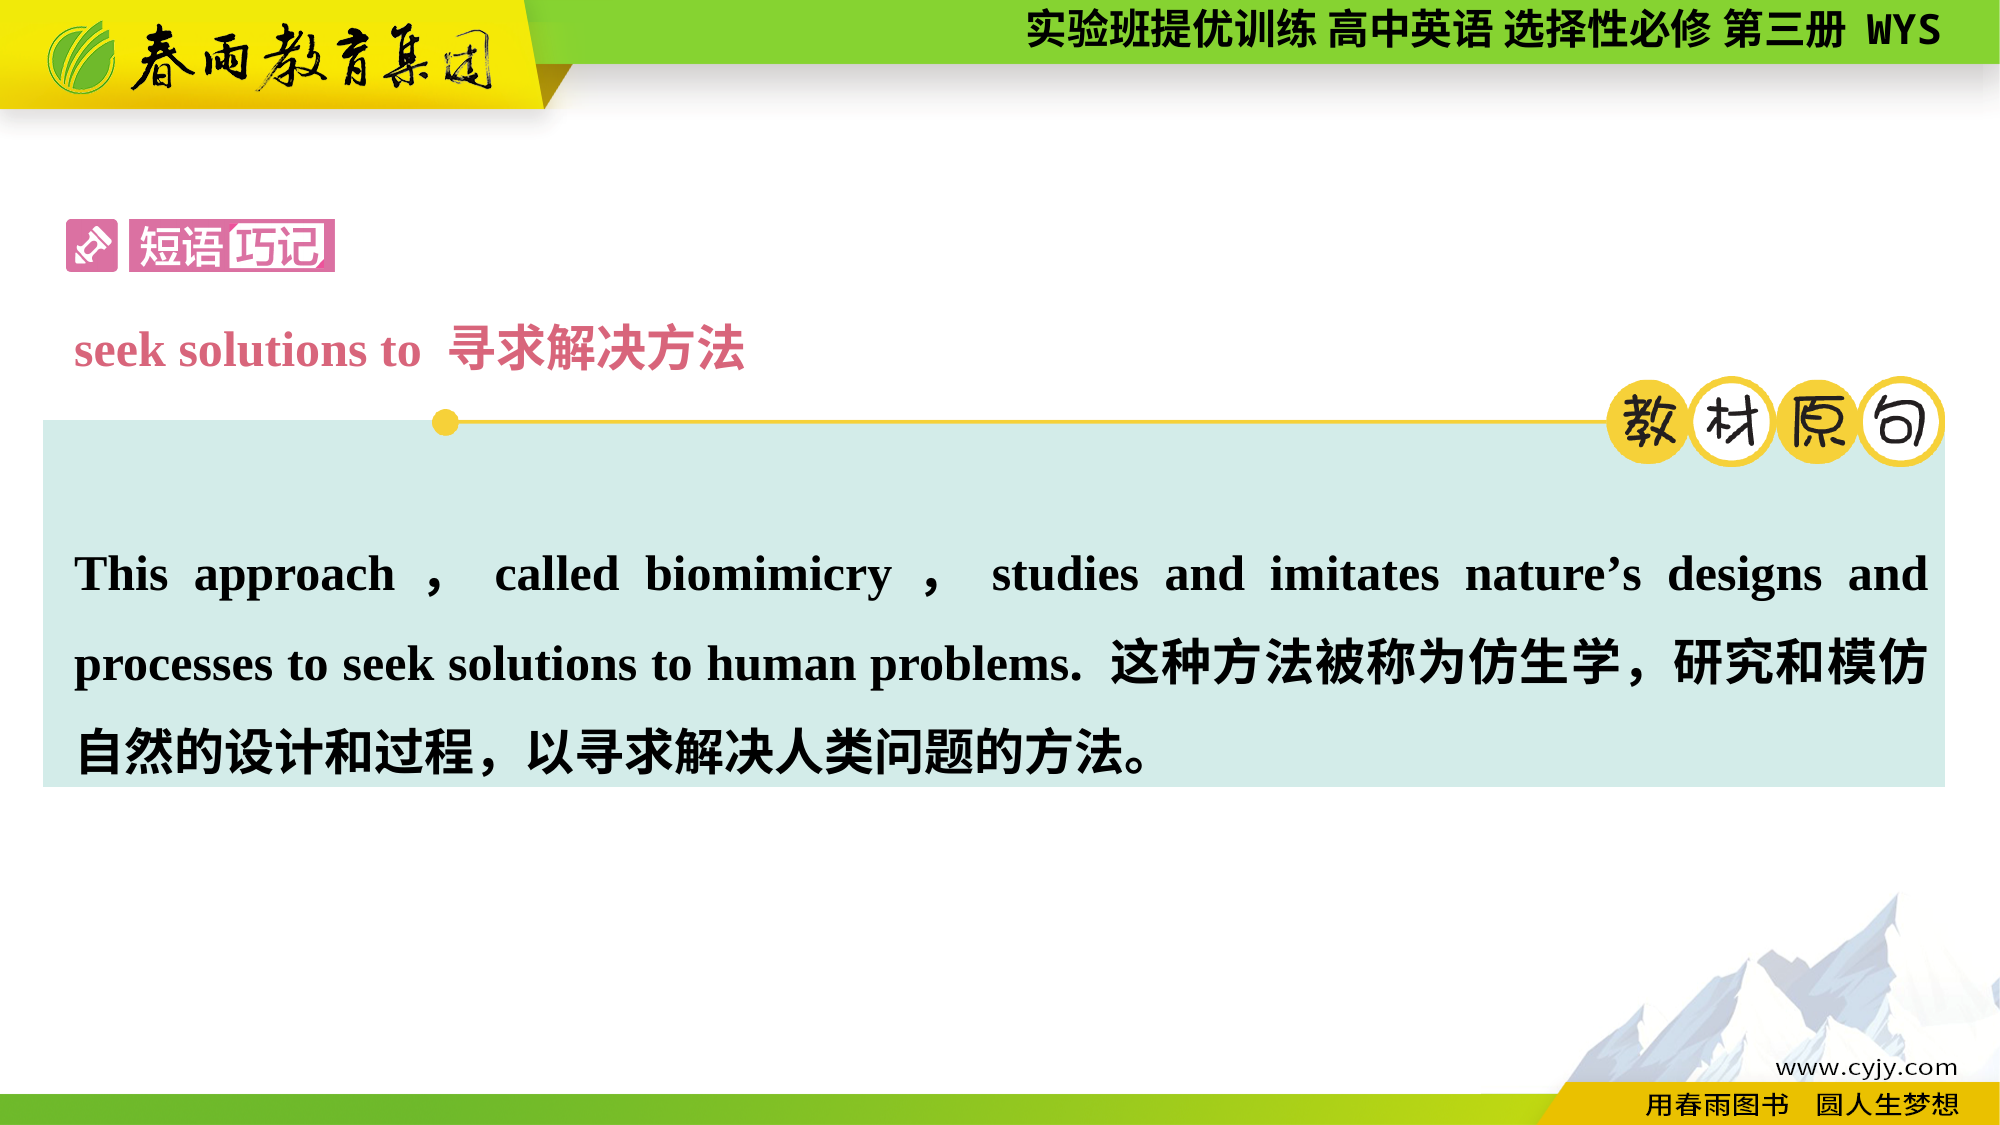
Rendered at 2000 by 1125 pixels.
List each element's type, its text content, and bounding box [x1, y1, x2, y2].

list seek solutions to 寻求解决方法 [59, 278, 1944, 374]
picture [0, 0, 2000, 1125]
